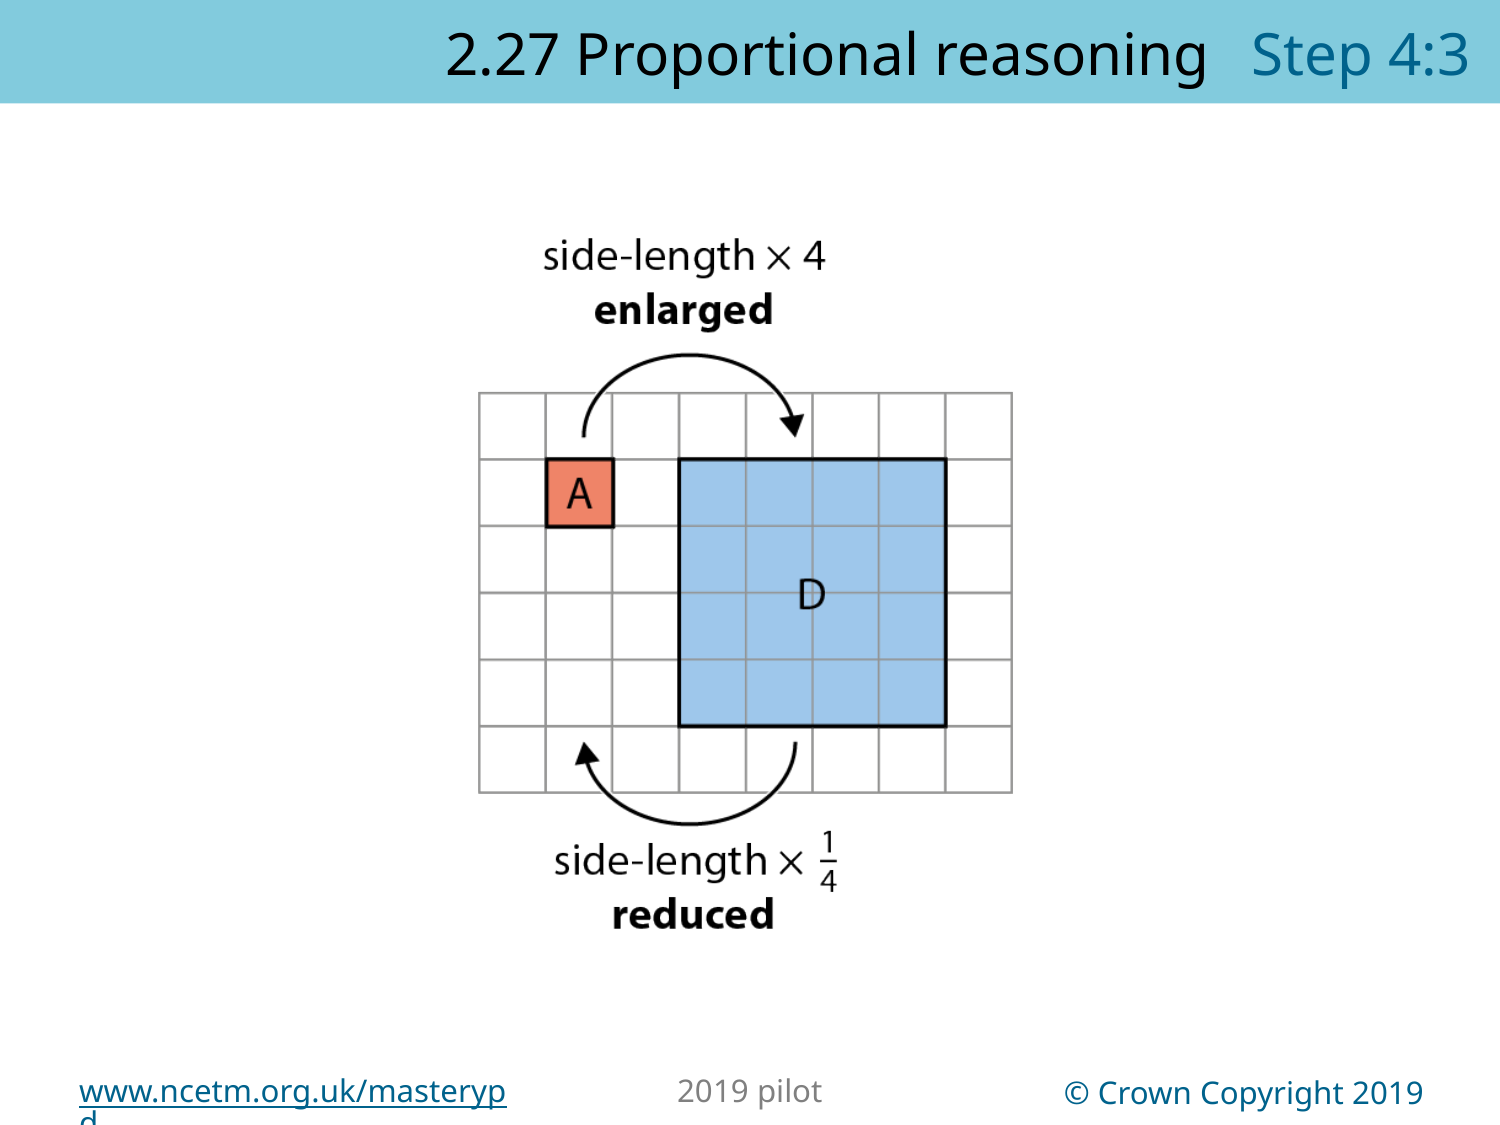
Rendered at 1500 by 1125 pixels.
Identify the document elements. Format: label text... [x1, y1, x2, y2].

list 2.27 Proportional reasoning Step 4:3 [0, 0, 1500, 104]
picture [246, 231, 1254, 961]
